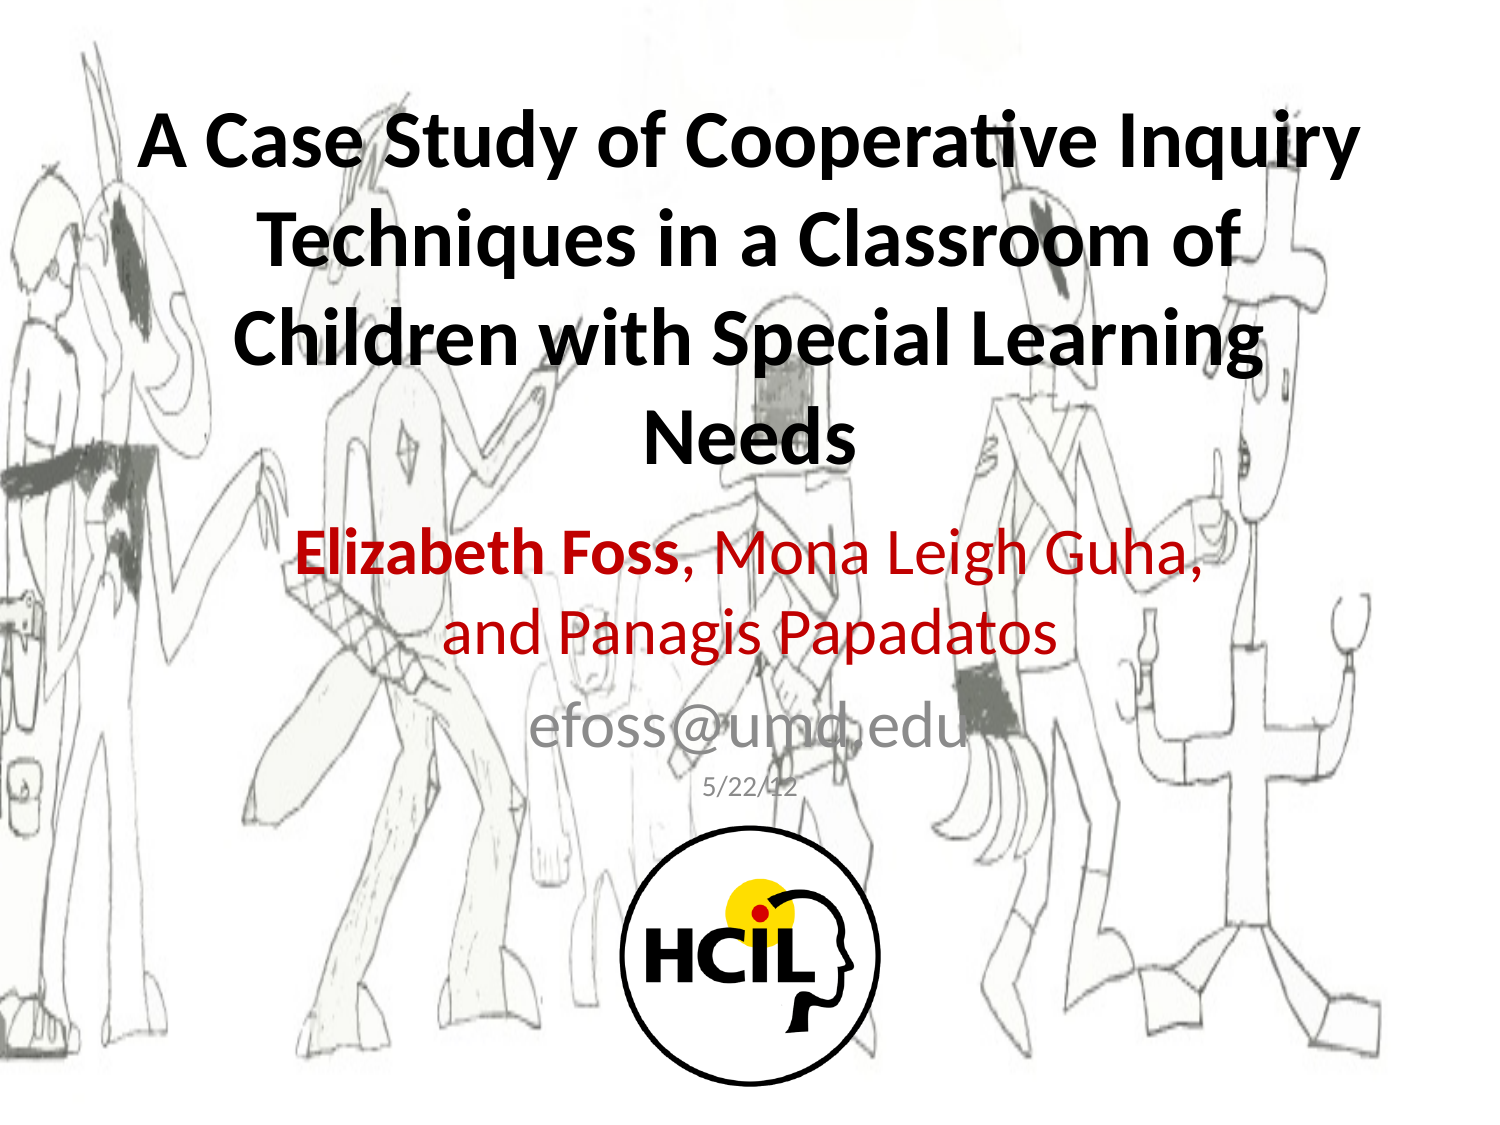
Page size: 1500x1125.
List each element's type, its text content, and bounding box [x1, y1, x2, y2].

subtitle Elizabeth Foss, Mona Leigh Guha, and Panagis Papadatos efoss@umd.edu 5/22/12 [225, 500, 1275, 813]
picture [0, 0, 1500, 1125]
title A Case Study of Cooperative Inquiry Techniques in a Classroom of Children with Special Learning Needs [112, 75, 1388, 591]
